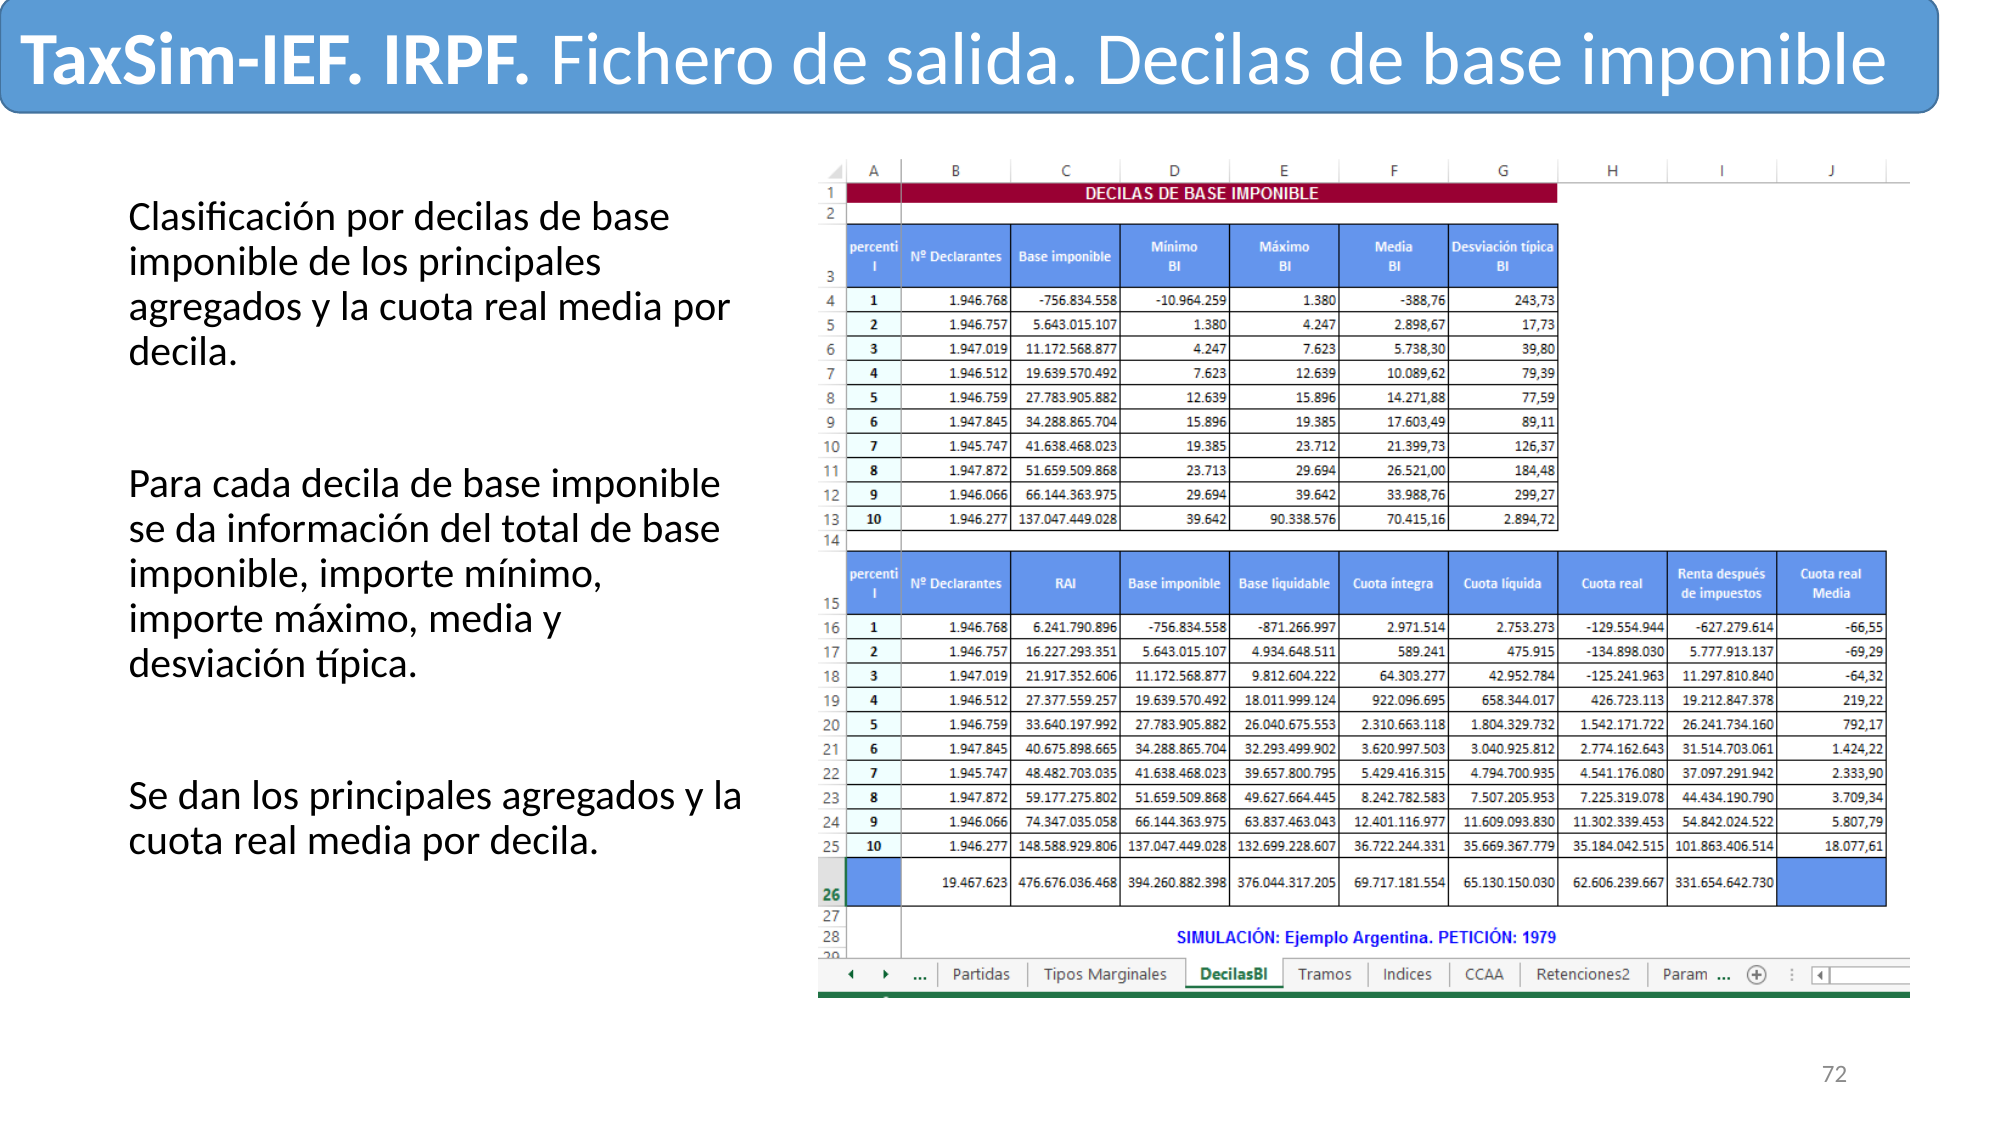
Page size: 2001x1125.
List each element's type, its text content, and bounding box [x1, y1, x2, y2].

slide_number 72 [1412, 1042, 1863, 1103]
list Clasificación por decilas de base imponible de los principales agregados y la cuota real media por decila. Para cada decila de base imponible se da información del total de base imponible, importe mínimo, importe máximo, media y desviación típica. Se dan los principales agregados y la cuota real media por decila. [113, 186, 759, 901]
text_box TaxSim-IEF. IRPF. Fichero de salida. Decilas de base imponible [0, 0, 1940, 114]
picture [818, 158, 1910, 998]
